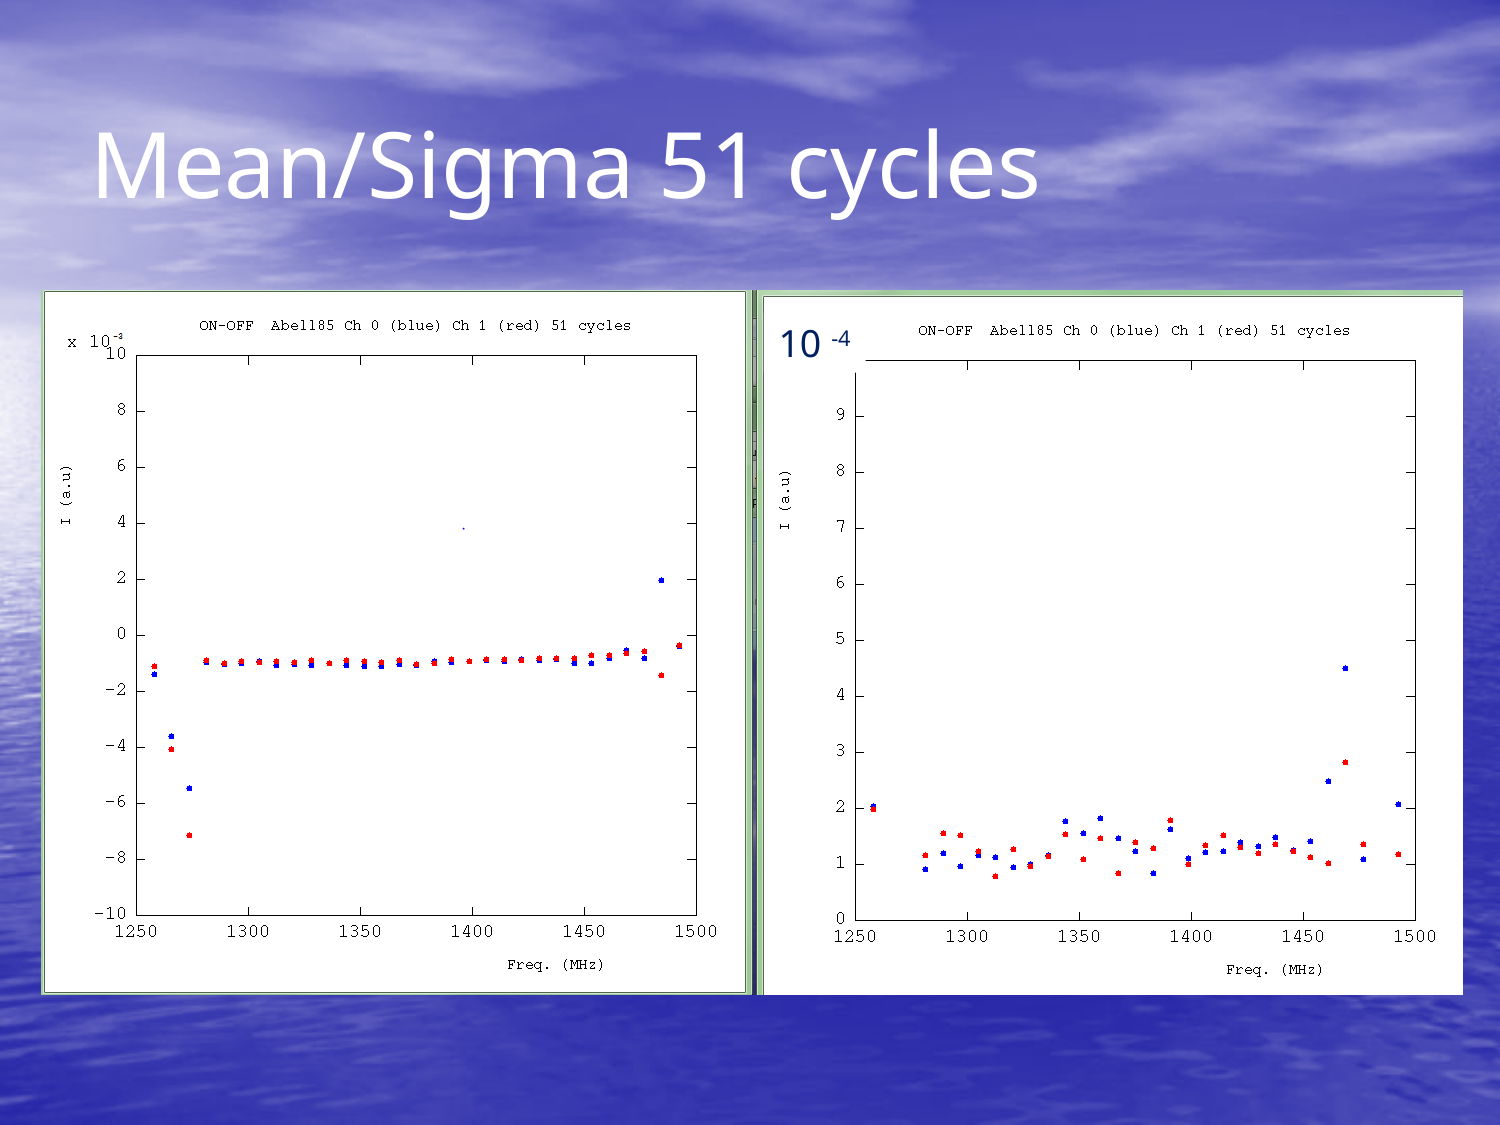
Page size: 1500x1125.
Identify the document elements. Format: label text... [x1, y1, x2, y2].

title Mean/Sigma 51 cycles [74, 47, 1426, 276]
picture [40, 290, 1463, 996]
